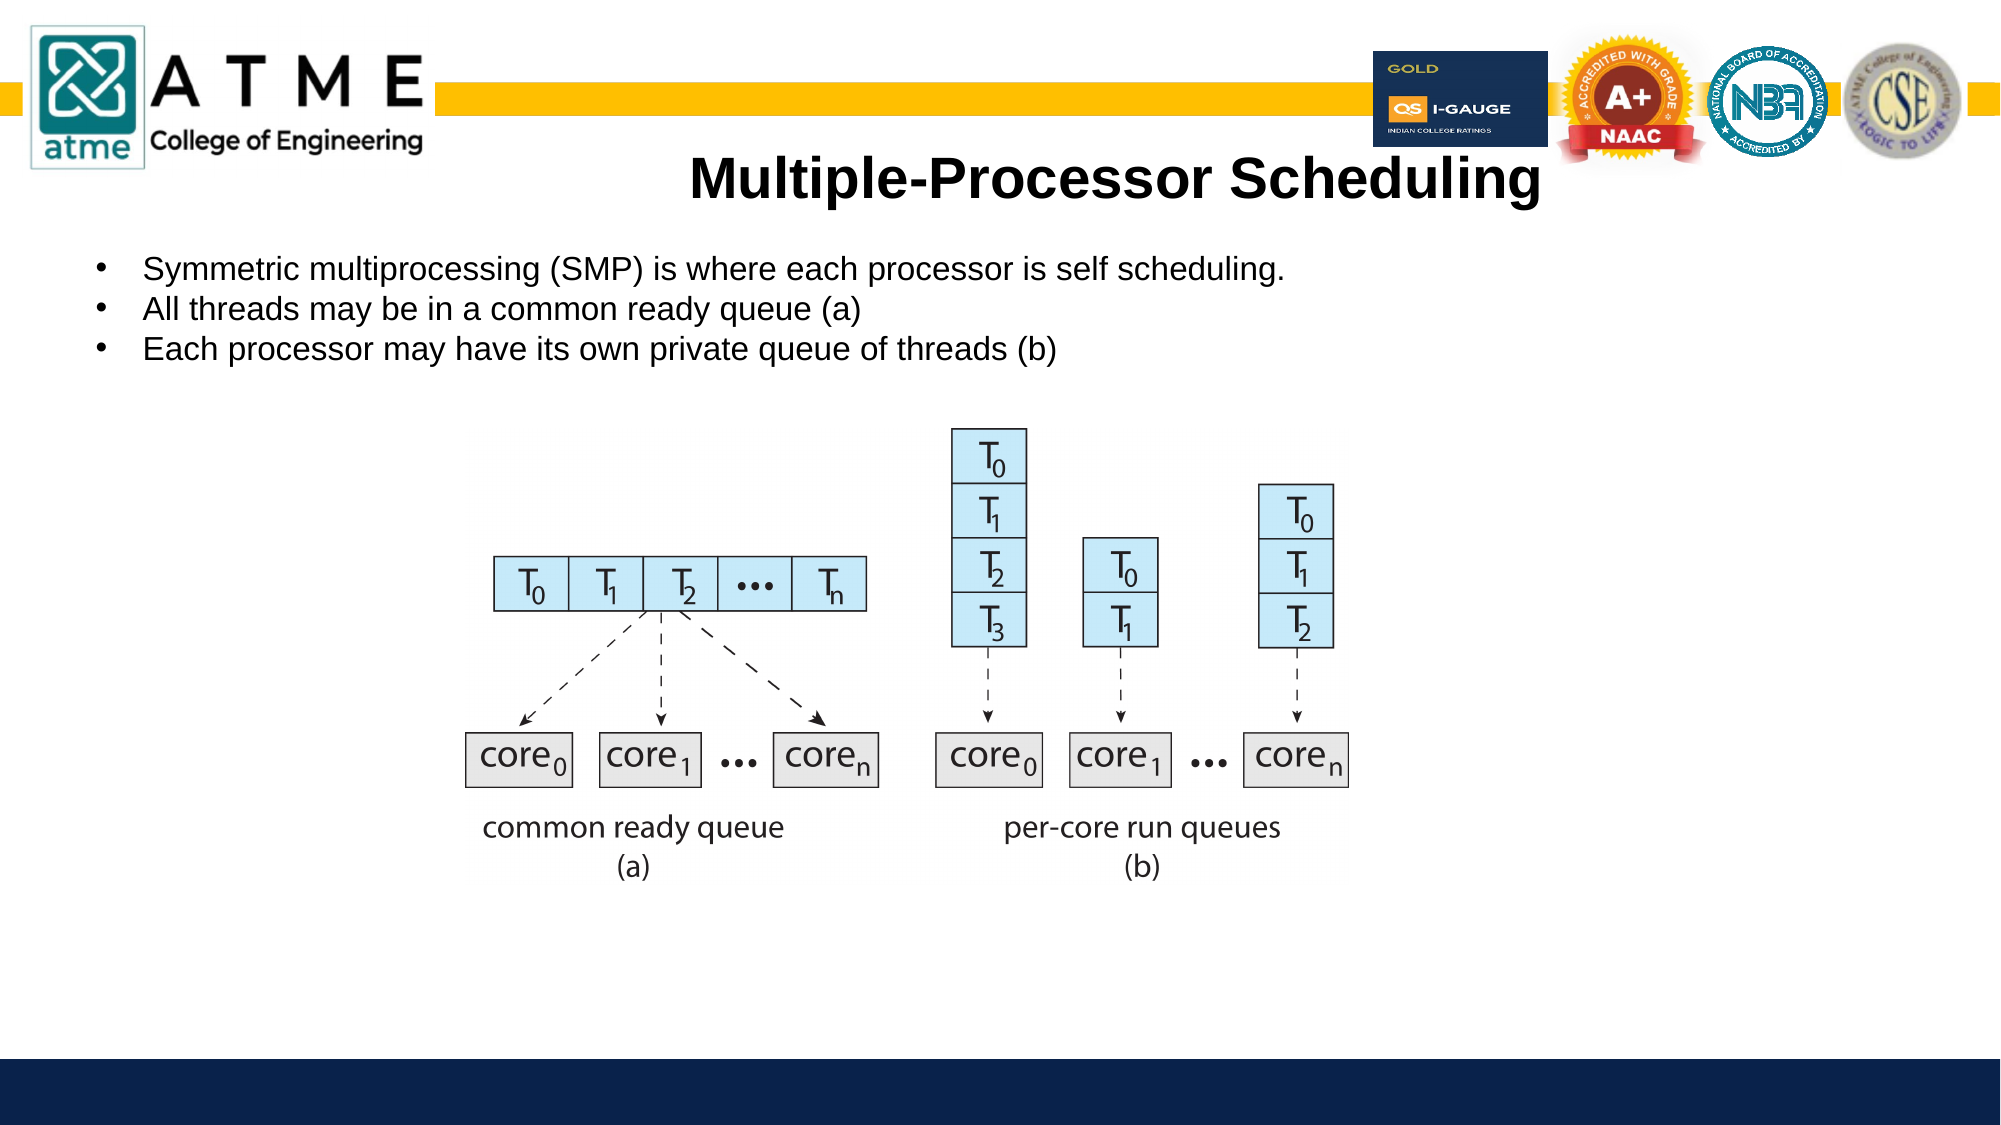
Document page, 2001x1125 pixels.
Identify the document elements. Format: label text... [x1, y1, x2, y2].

picture [465, 427, 1349, 886]
picture [1840, 26, 1968, 176]
text_box Multiple-Processor Scheduling [674, 132, 1560, 218]
text_box Symmetric multiprocessing (SMP) is where each processor is self scheduling. All threads may be in a common ready queue (a) Each processor may have its own private queue of threads (b) [80, 239, 1303, 375]
picture [1373, 20, 1828, 180]
picture [22, 15, 435, 178]
picture [0, 1059, 2001, 1125]
